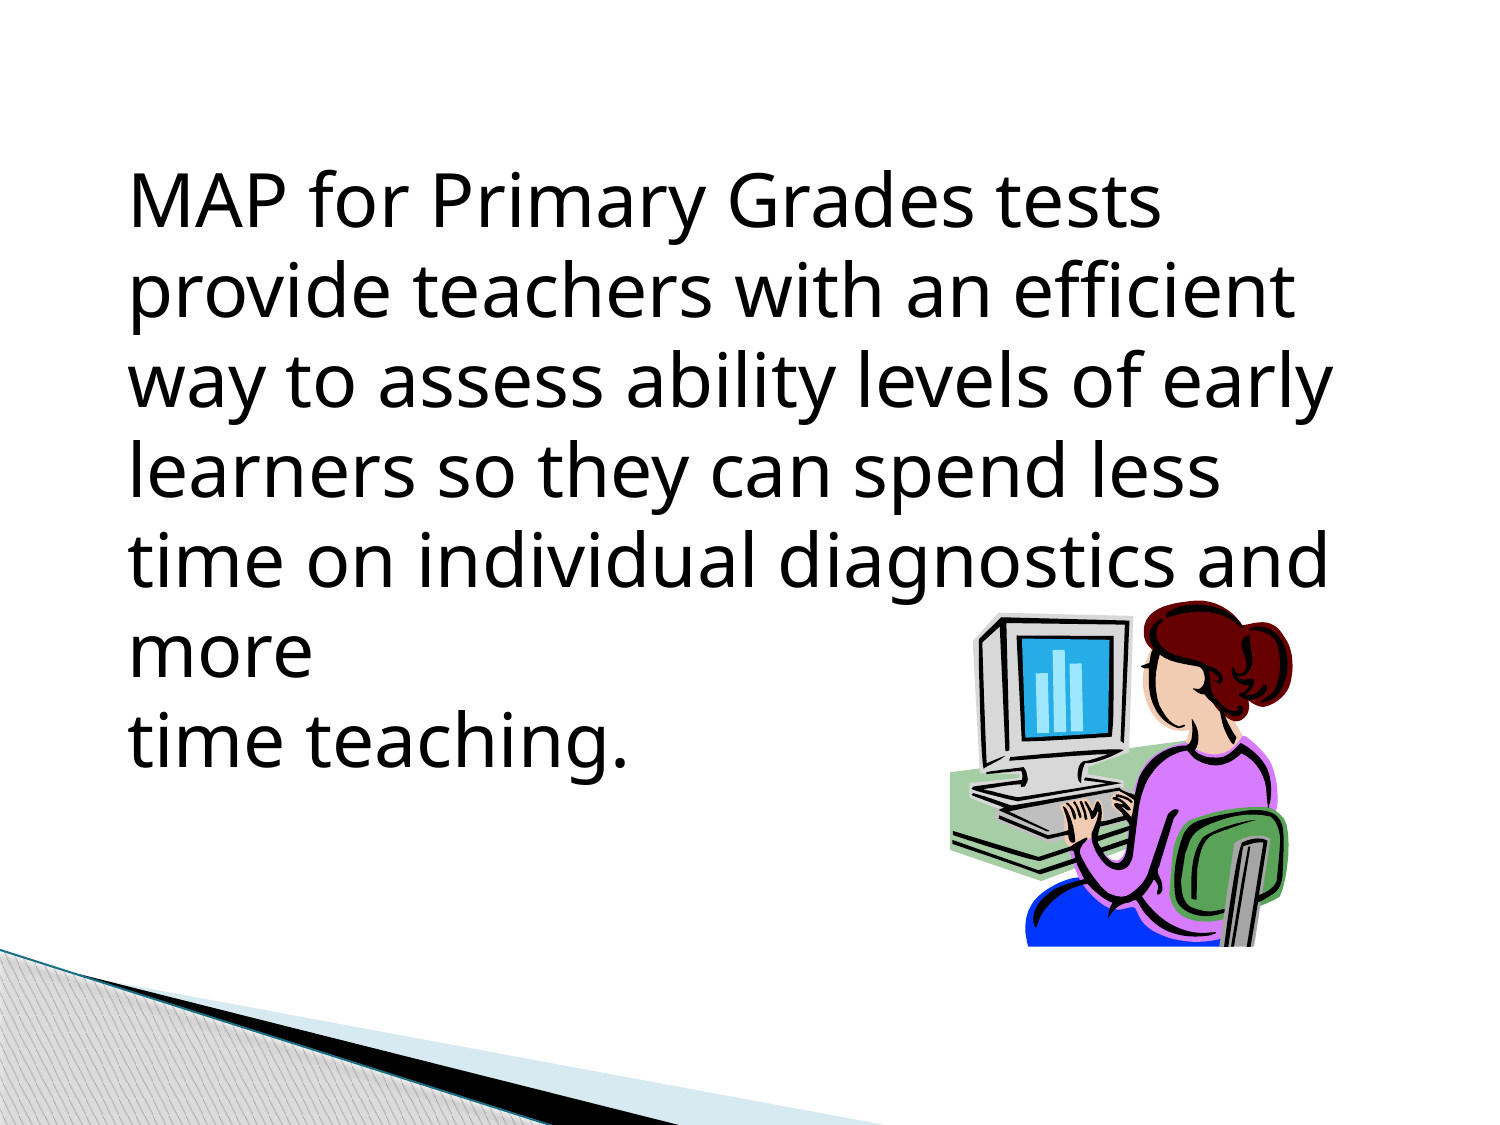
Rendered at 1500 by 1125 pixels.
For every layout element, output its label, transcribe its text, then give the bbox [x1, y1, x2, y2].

picture [949, 599, 1293, 951]
text_box MAP for Primary Grades tests provide teachers with an efficient way to assess ability levels of early learners so they can spend less time on individual diagnostics and more time teaching. [112, 99, 1388, 860]
